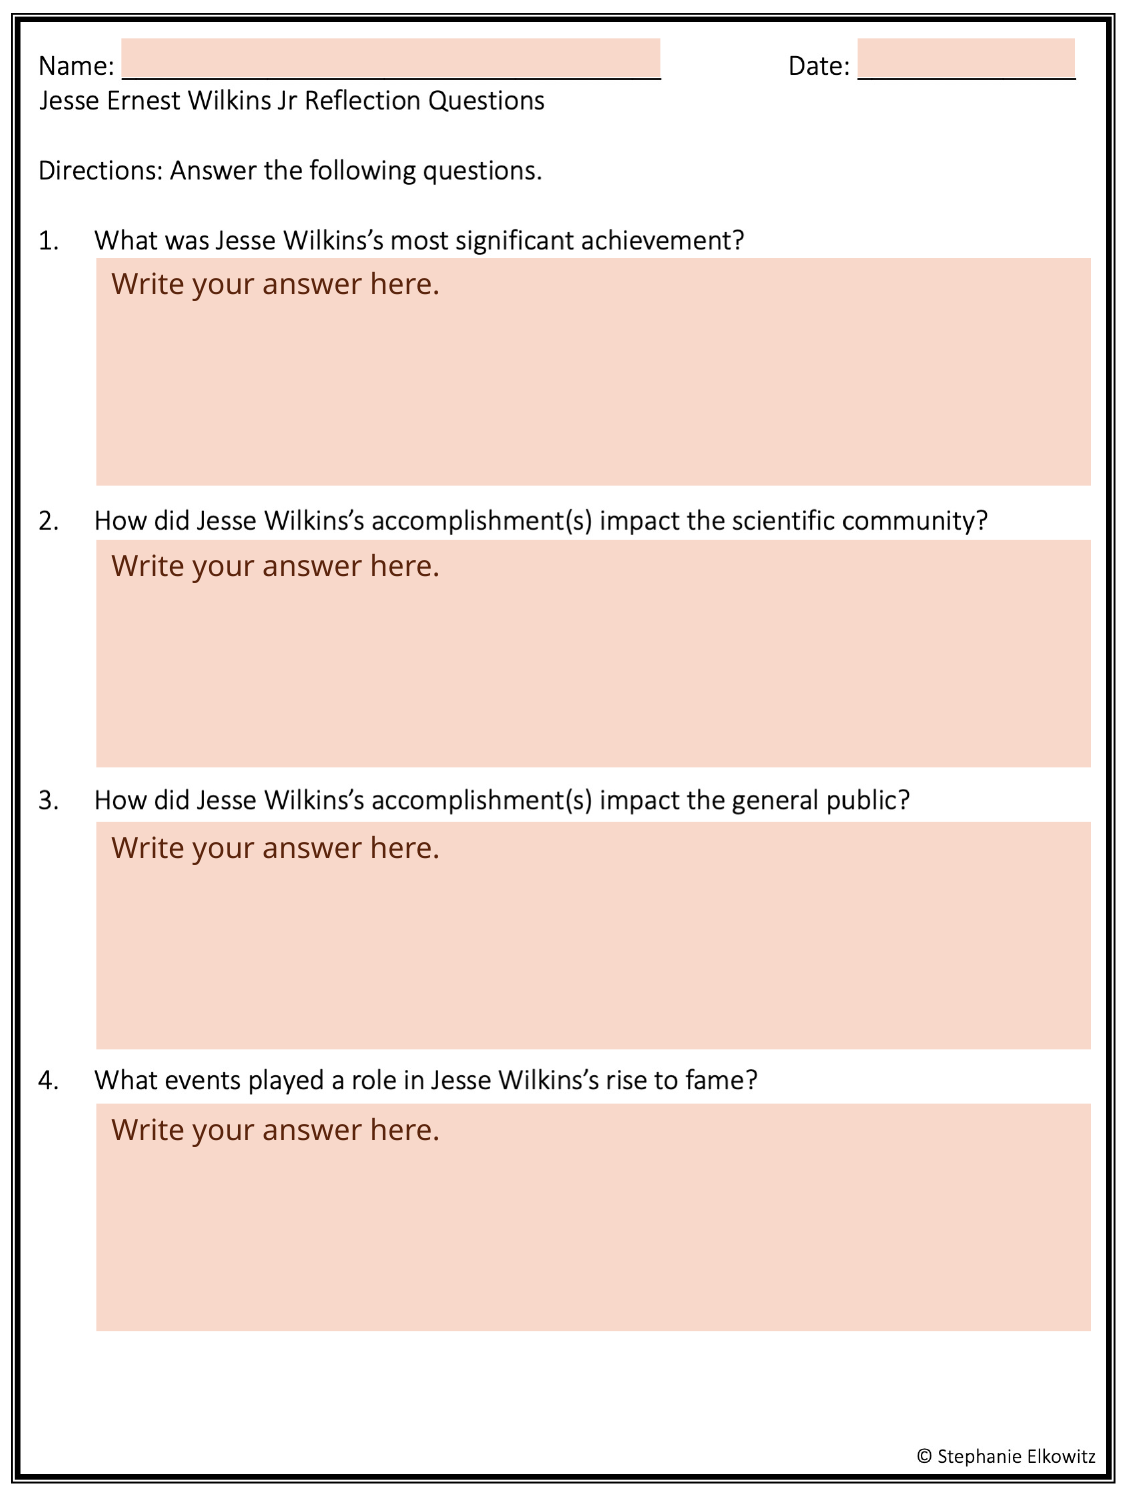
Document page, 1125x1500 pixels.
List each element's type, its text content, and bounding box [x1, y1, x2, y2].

text_box [120, 37, 662, 78]
text_box Write your answer here. [95, 257, 1092, 487]
picture [0, 0, 1125, 1500]
text_box Write your answer here. [95, 1103, 1092, 1332]
text_box Write your answer here. [95, 539, 1092, 769]
text_box Write your answer here. [95, 821, 1092, 1050]
text_box [857, 37, 1076, 78]
